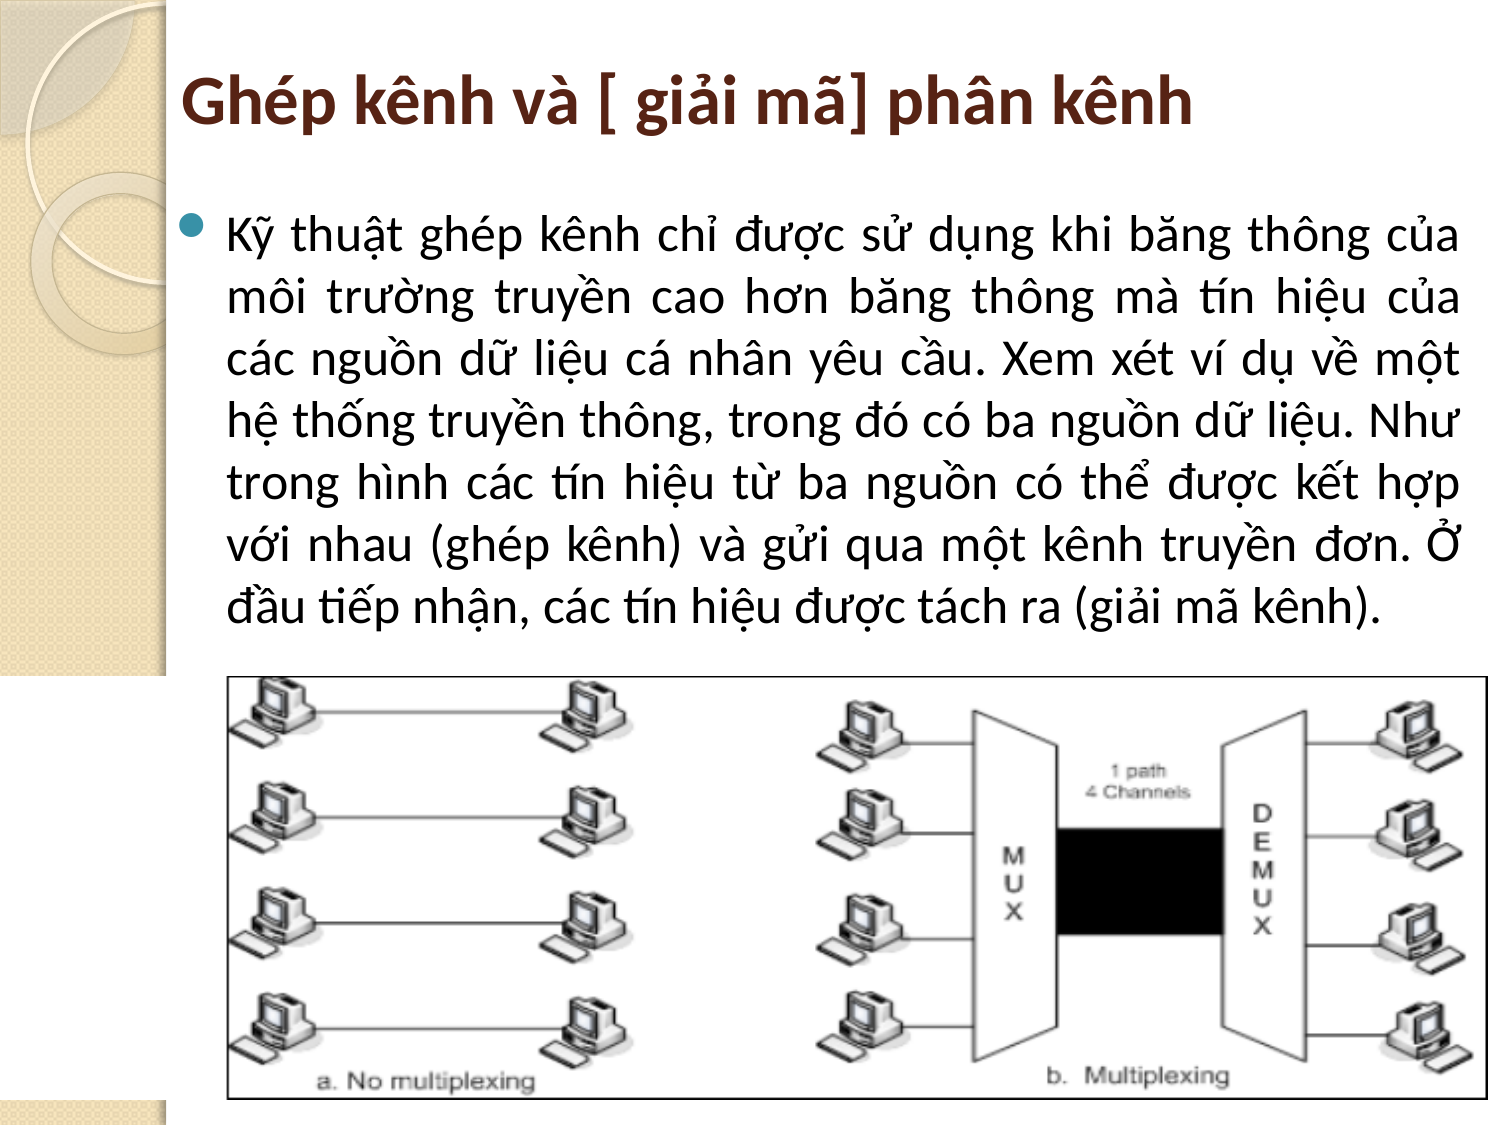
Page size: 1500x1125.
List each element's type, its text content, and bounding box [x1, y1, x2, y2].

title Ghép kênh và [ giải mã] phân kênh [166, 45, 1466, 191]
list Kỹ thuật ghép kênh chỉ được sử dụng khi băng thông của môi trường truyền cao hơn băng thông mà tín hiệu của các nguồn dữ liệu cá nhân yêu cầu. Xem xét ví dụ về một hệ thống truyền thông, trong đó có ba nguồn dữ liệu. Như trong hình các tín hiệu từ ba nguồn có thể được kết hợp với nhau (ghép kênh) và gửi qua một kênh truyền đơn. Ở đầu tiếp nhận, các tín hiệu được tách ra (giải mã kênh). [154, 191, 1478, 655]
picture [0, 675, 1489, 1101]
